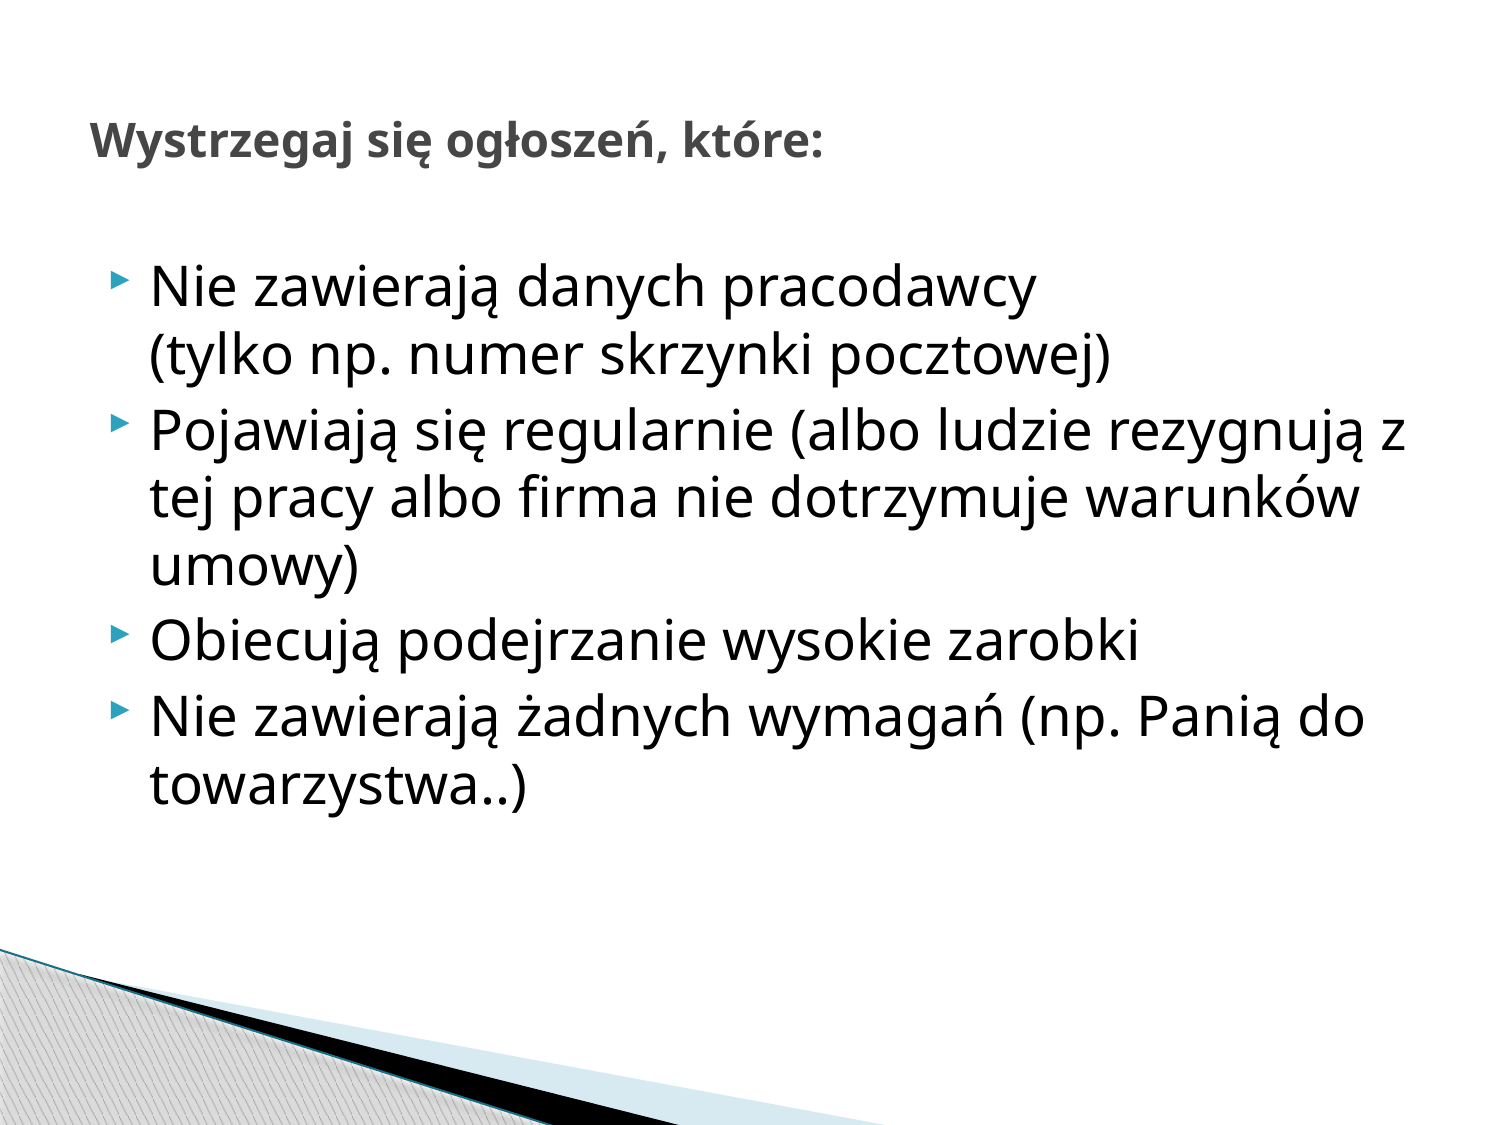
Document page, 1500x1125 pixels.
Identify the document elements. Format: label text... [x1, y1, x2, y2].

title Wystrzegaj się ogłoszeń, które: [75, 45, 1425, 233]
list Nie zawierają danych pracodawcy (tylko np. numer skrzynki pocztowej) Pojawiają się regularnie (albo ludzie rezygnują z tej pracy albo firma nie dotrzymuje warunków umowy) Obiecują podejrzanie wysokie zarobki Nie zawierają żadnych wymagań (np. Panią do towarzystwa..) [75, 243, 1425, 986]
